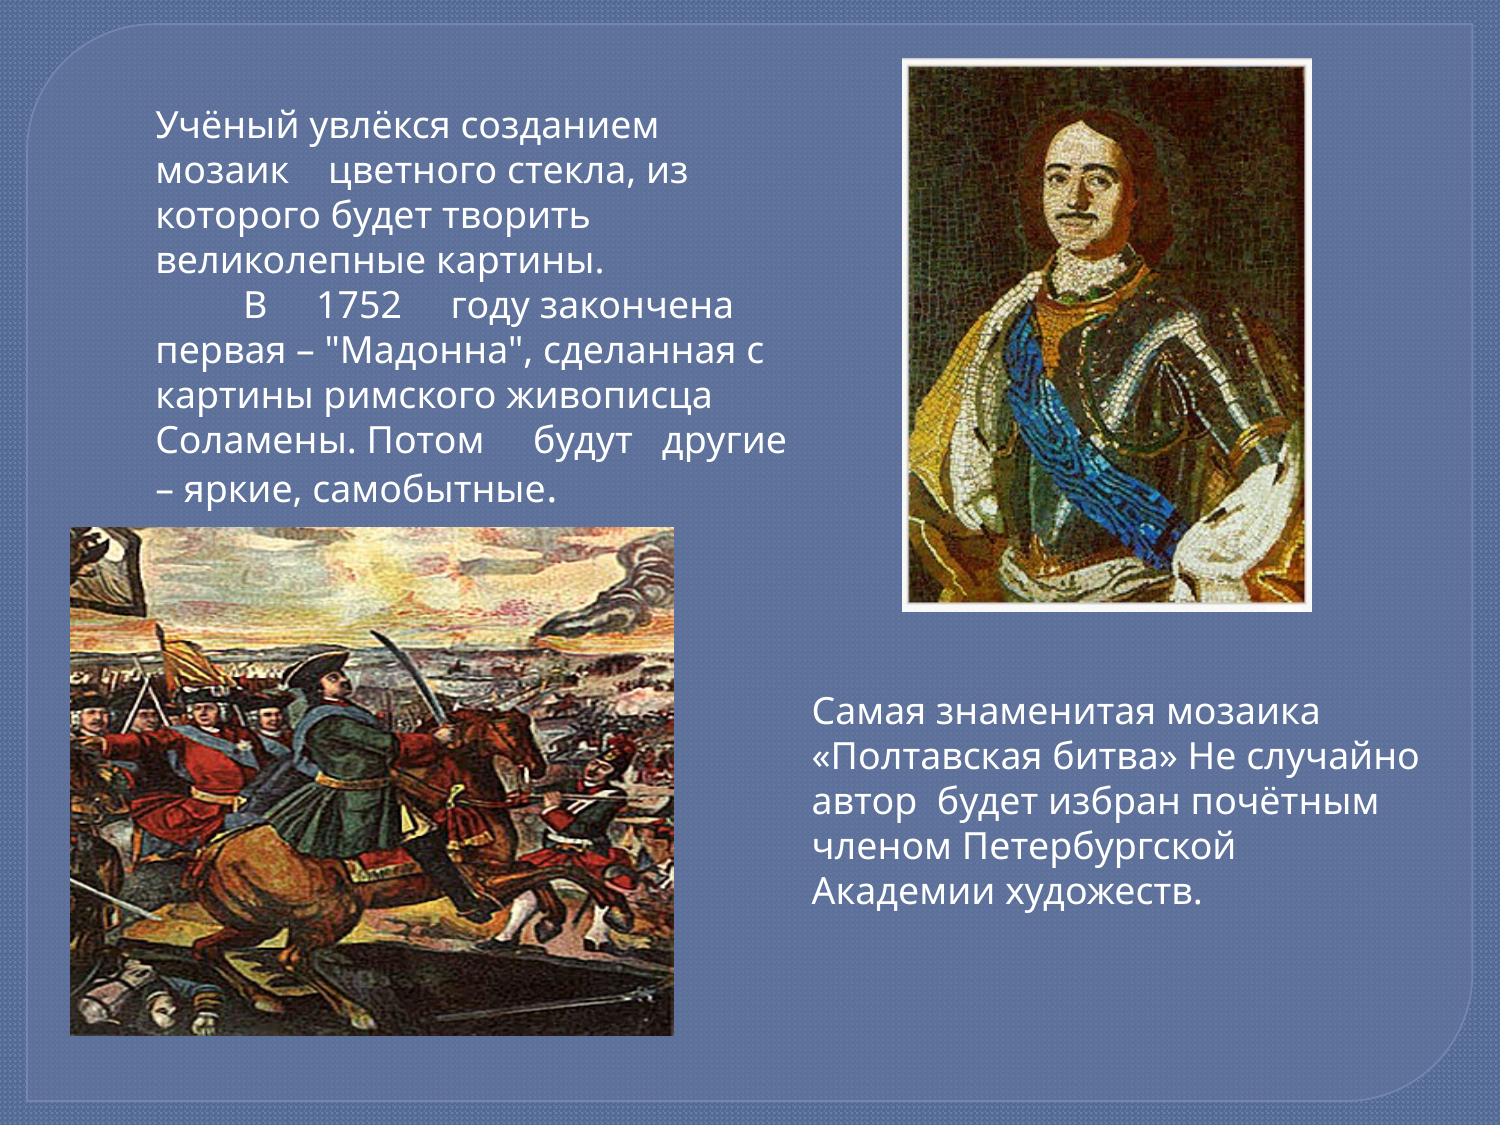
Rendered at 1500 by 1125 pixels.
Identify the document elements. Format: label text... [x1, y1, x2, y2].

text_box Самая знаменитая мозаика «Полтавская битва» Не случайно автор будет избран почётным членом Петербургской Академии художеств. [796, 679, 1442, 920]
picture [902, 58, 1312, 613]
text_box Учёный увлёкся созданием мозаик цветного стекла, из которого будет творить великолепные картины. В 1752 году закончена первая – "Мадонна", сделанная с картины римского живописца Соламены. Потом будут другие – яркие, самобытные. [140, 93, 809, 564]
picture [70, 527, 674, 1037]
